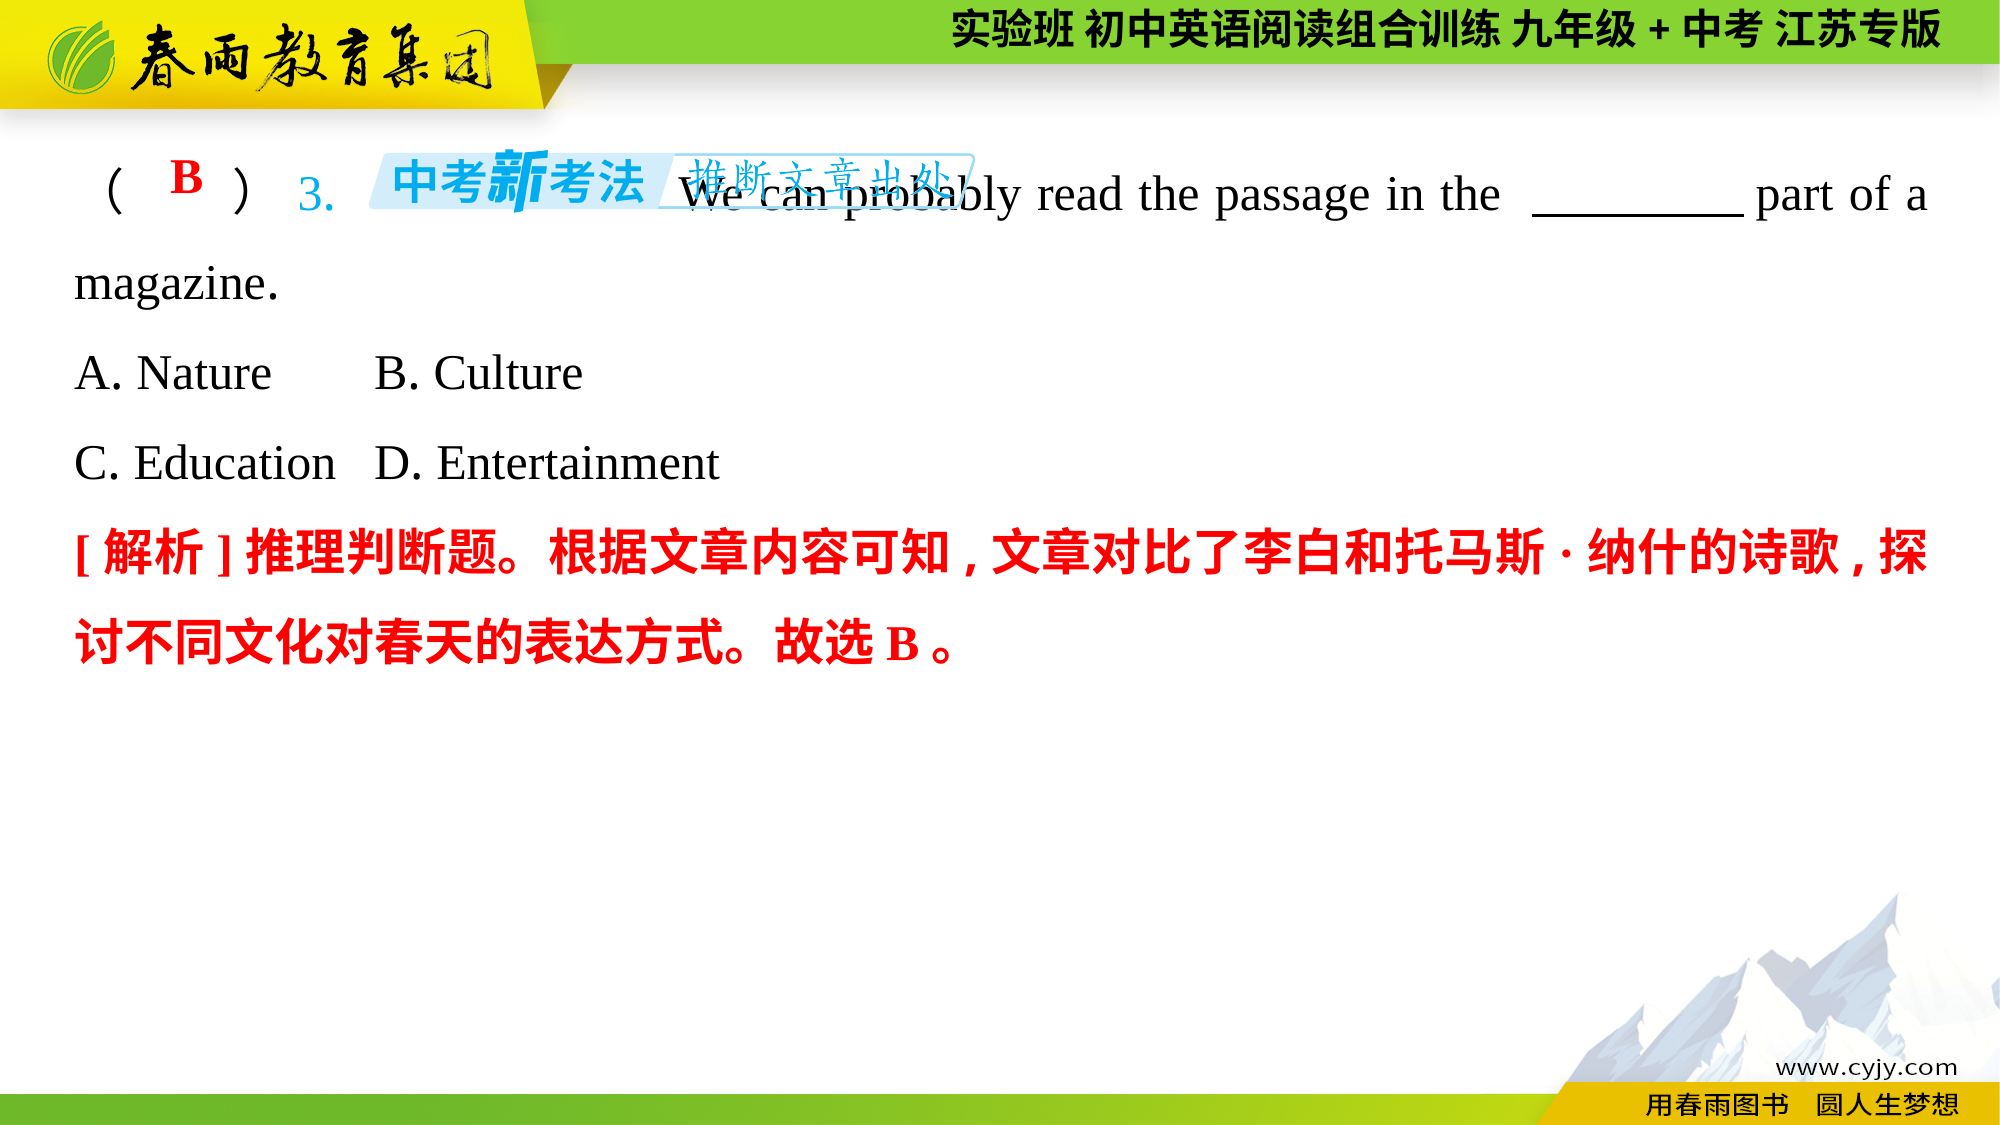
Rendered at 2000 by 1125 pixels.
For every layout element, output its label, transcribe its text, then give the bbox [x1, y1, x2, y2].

picture [0, 0, 2000, 1125]
text_box [解析]推理判断题。根据文章内容可知,文章对比了李白和托马斯·纳什的诗歌,探讨不同文化对春天的表达方式。故选B。 [59, 483, 1944, 679]
list （ ）3. We can probably read the passage in the part of a magazine. A. Nature B. Culture C. Education D. Entertainment [59, 122, 1944, 483]
text_box B [155, 136, 219, 211]
